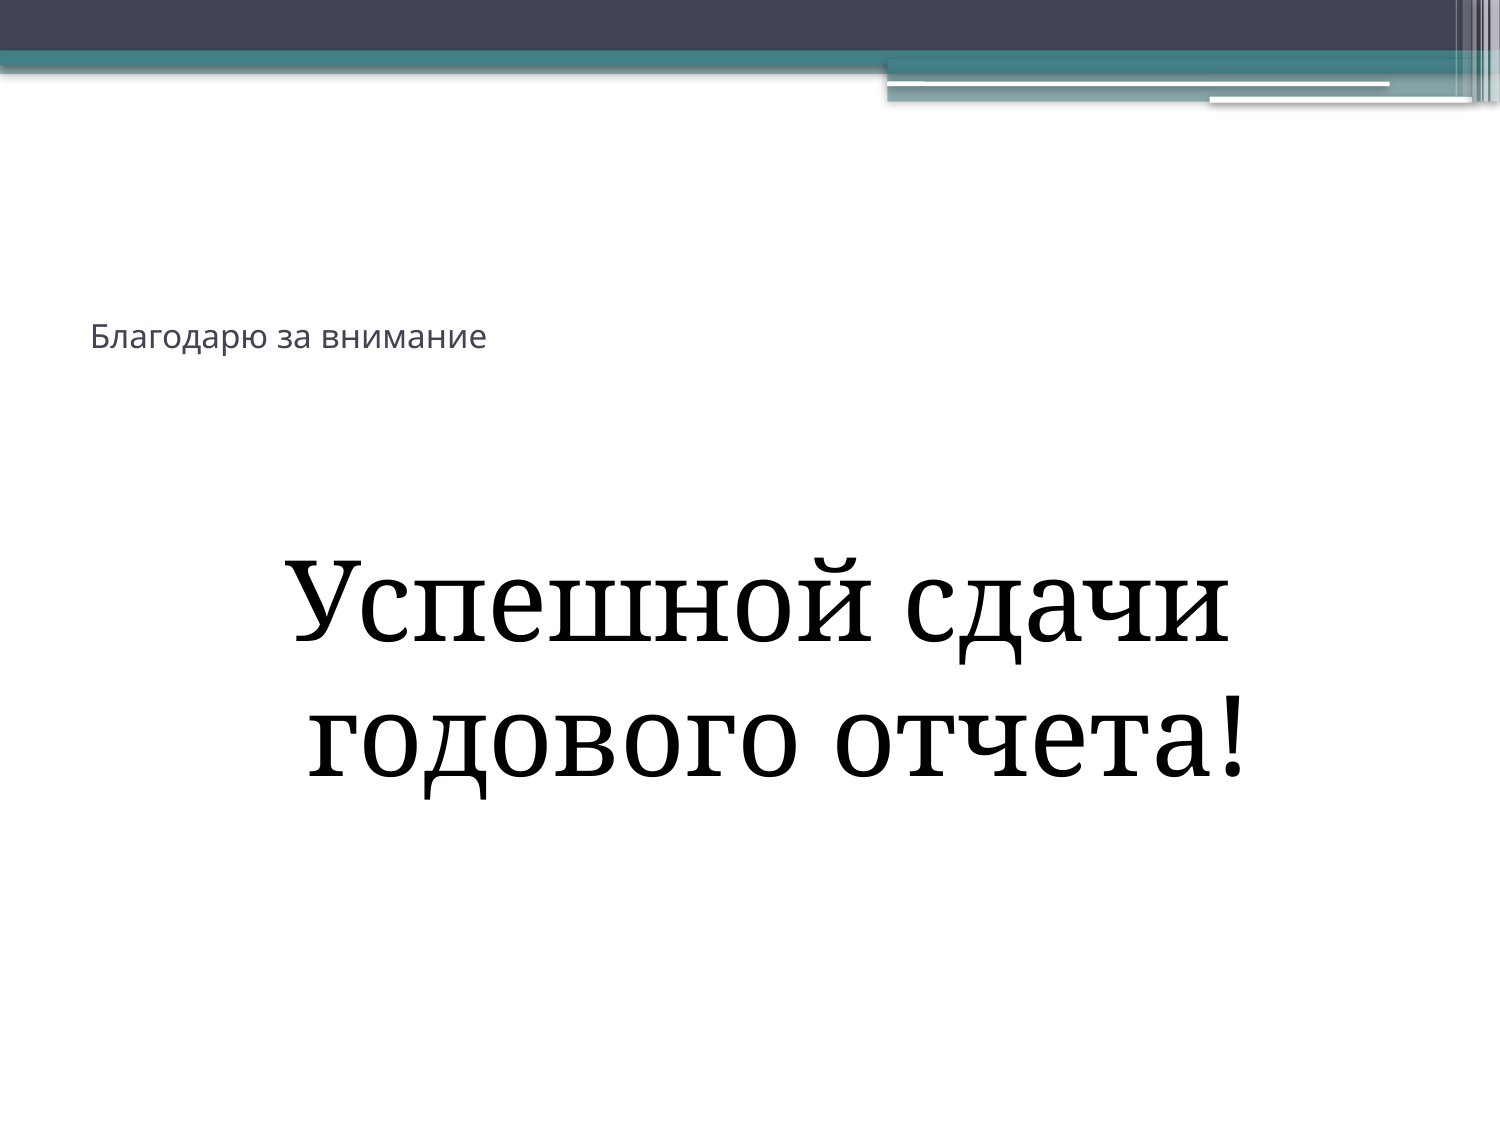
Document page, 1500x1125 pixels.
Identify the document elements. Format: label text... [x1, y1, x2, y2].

list Успешной сдачи годового отчета! [75, 368, 1425, 1079]
title Благодарю за внимание [75, 187, 1425, 363]
